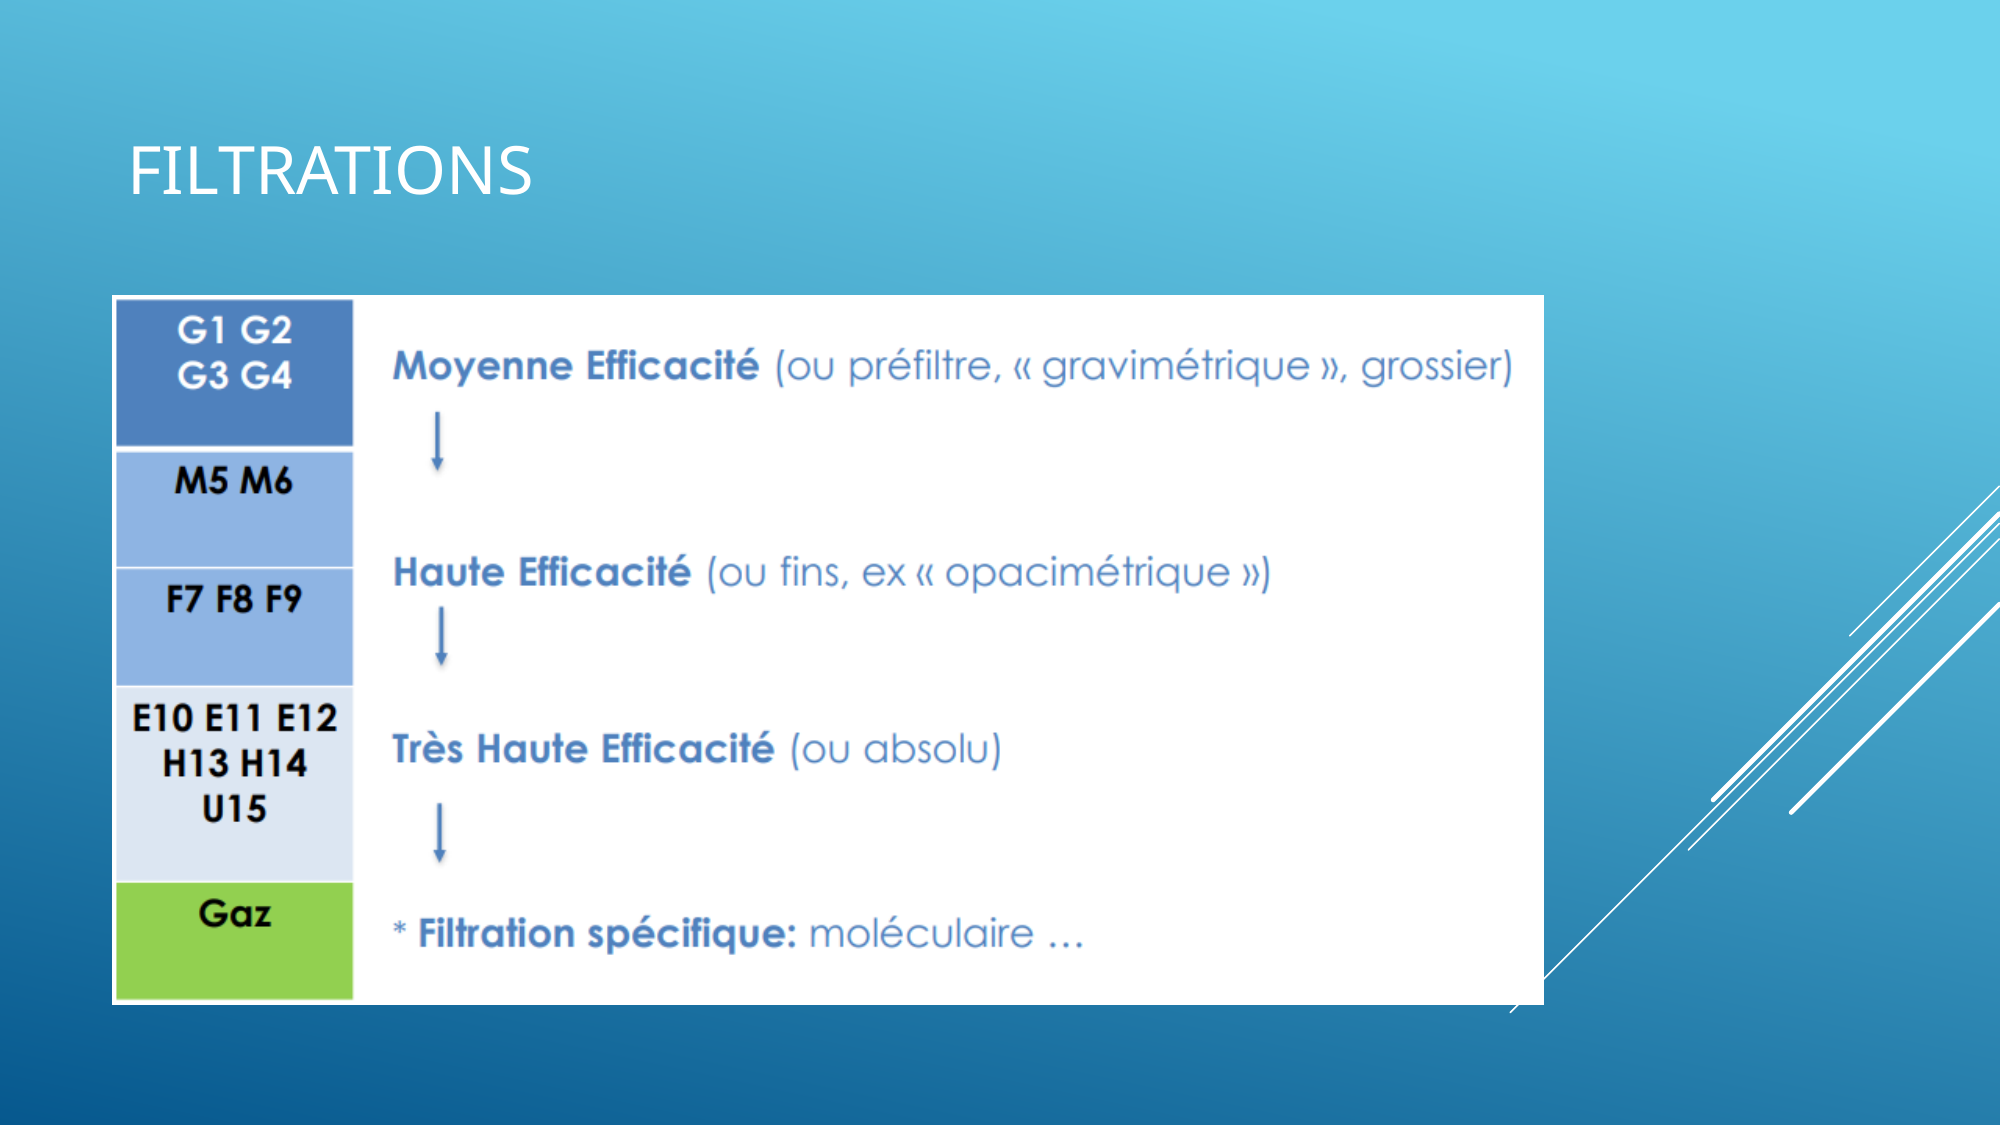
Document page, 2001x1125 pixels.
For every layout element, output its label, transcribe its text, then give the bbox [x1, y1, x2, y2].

picture [111, 295, 1544, 1006]
title filtrations [112, 112, 1763, 223]
